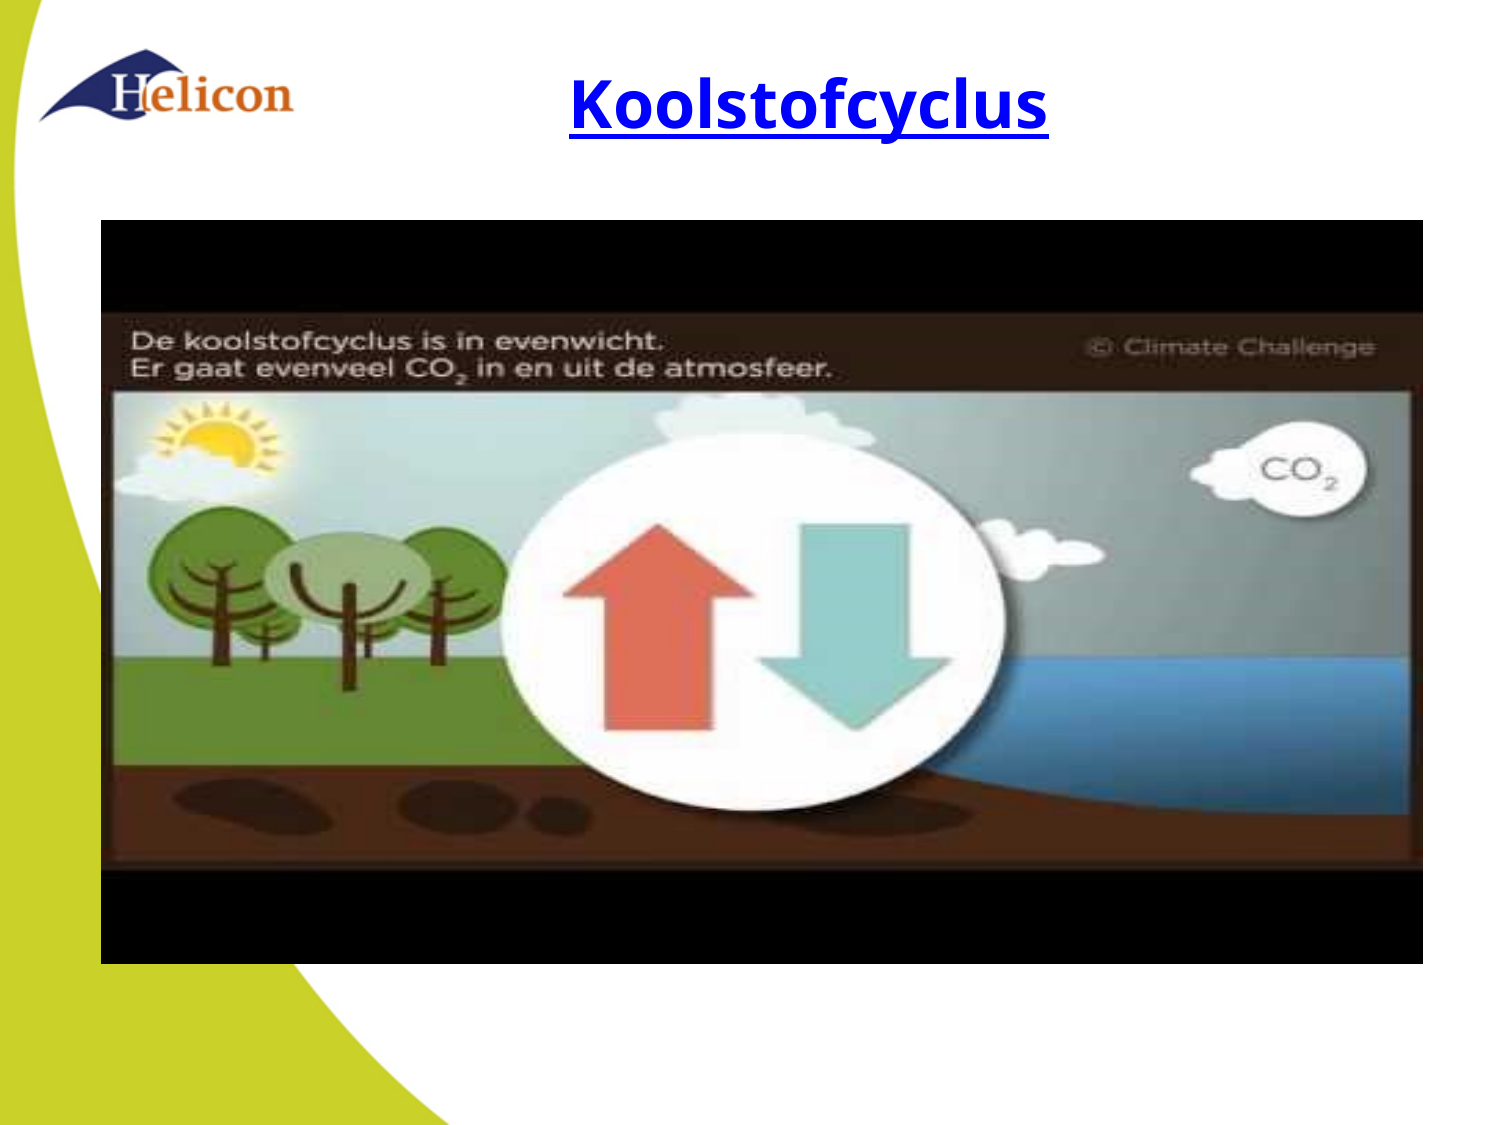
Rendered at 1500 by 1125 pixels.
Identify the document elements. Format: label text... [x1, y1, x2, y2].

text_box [100, 219, 1424, 965]
title Koolstofcyclus [501, 42, 1117, 173]
picture [0, 0, 1500, 1125]
